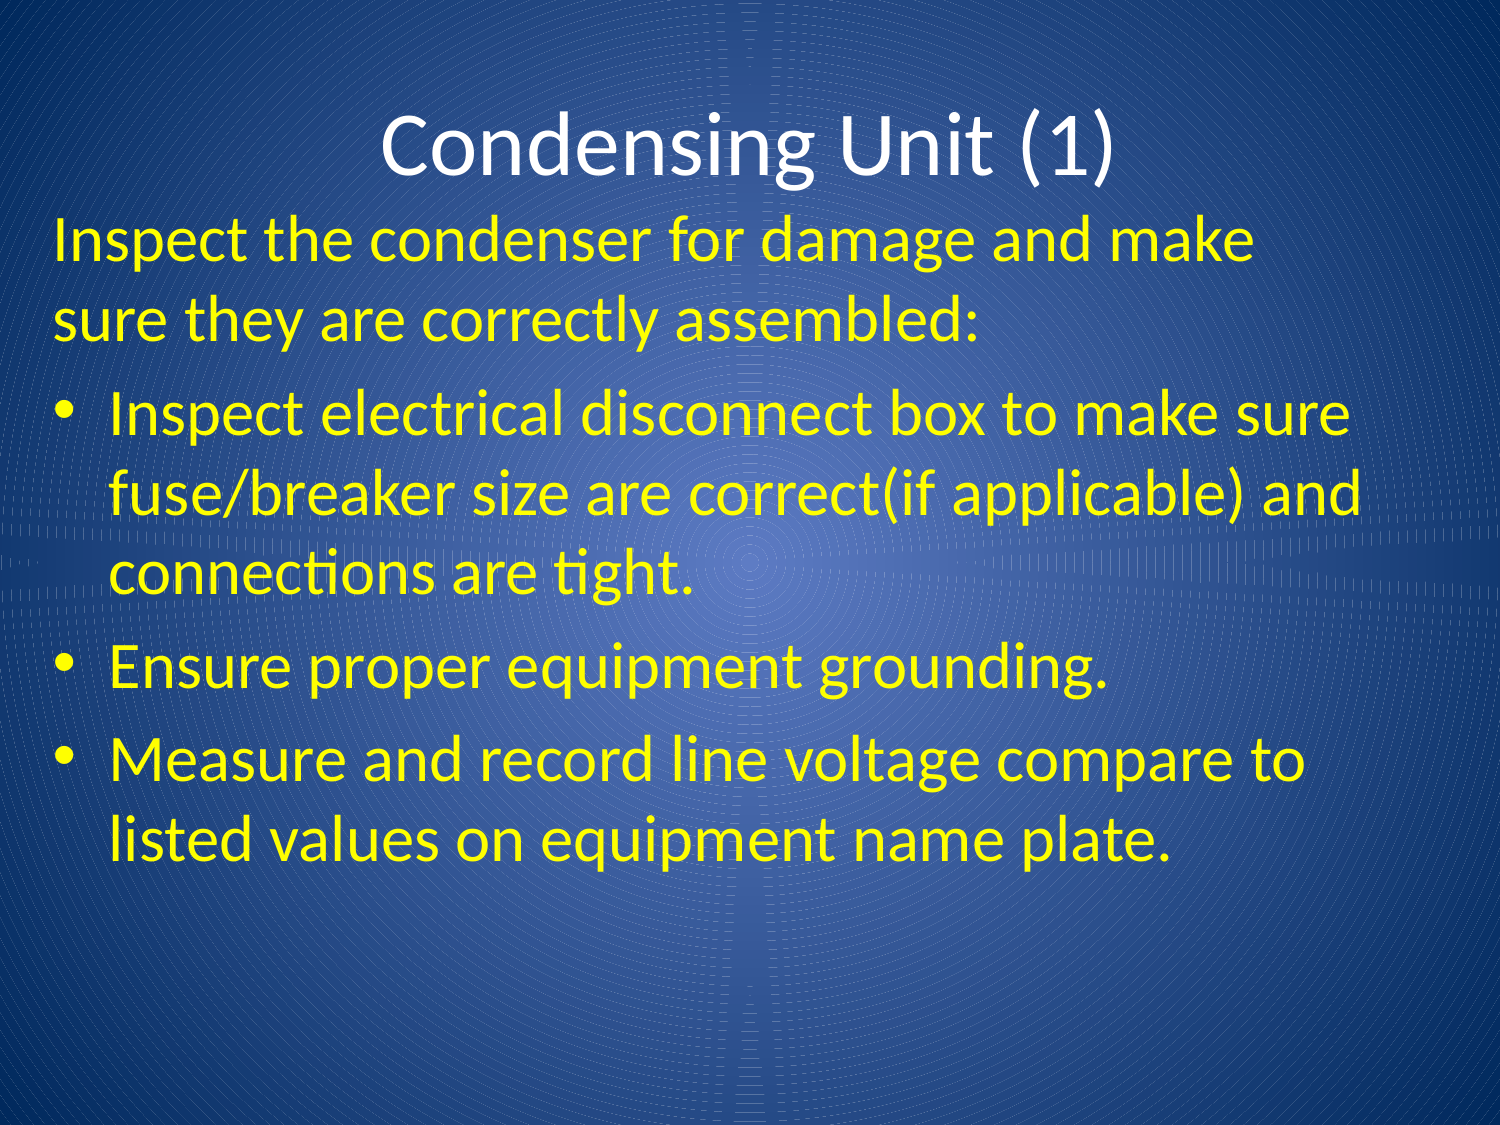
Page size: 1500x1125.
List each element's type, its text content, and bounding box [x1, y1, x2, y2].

list Inspect the condenser for damage and make sure they are correctly assembled: Inspect electrical disconnect box to make sure fuse/breaker size are correct(if applicable) and connections are tight. Ensure proper equipment grounding. Measure and record line voltage compare to listed values on equipment name plate. [37, 187, 1388, 1068]
title Condensing Unit (1) [75, 45, 1425, 233]
